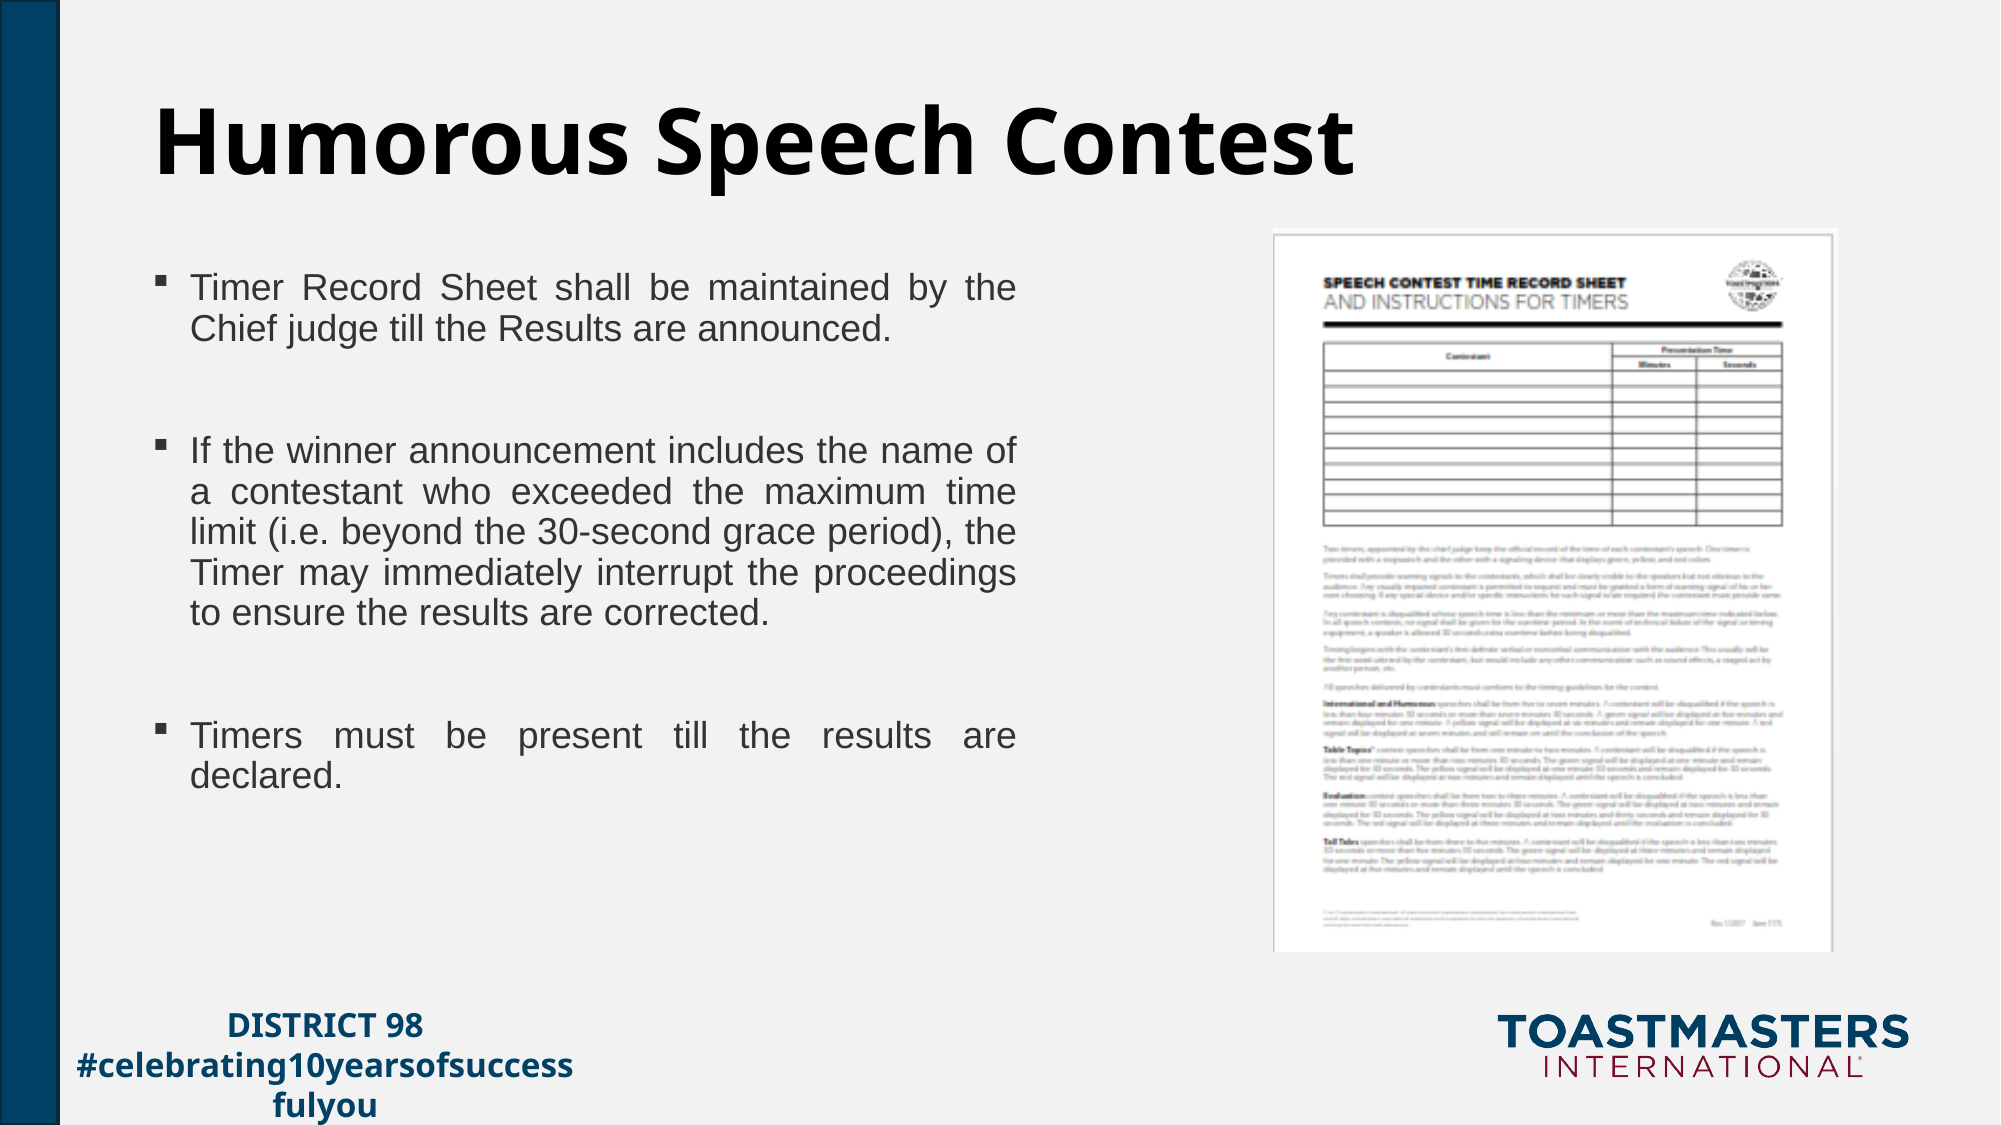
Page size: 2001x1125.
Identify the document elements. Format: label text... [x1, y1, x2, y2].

text_box DISTRICT 98 #celebrating10yearsofsuccessfulyou [57, 996, 593, 1125]
title Humorous Speech Contest [137, 59, 1944, 229]
text_box [0, 0, 60, 1125]
picture [1273, 228, 2000, 1125]
list Timer Record Sheet shall be maintained by the Chief judge till the Results are announced. If the winner announcement includes the name of a contestant who exceeded the maximum time limit (i.e. beyond the 30-second grace period), the Timer may immediately interrupt the proceedings to ensure the results are corrected. Timers must be present till the results are declared. [137, 260, 1033, 950]
